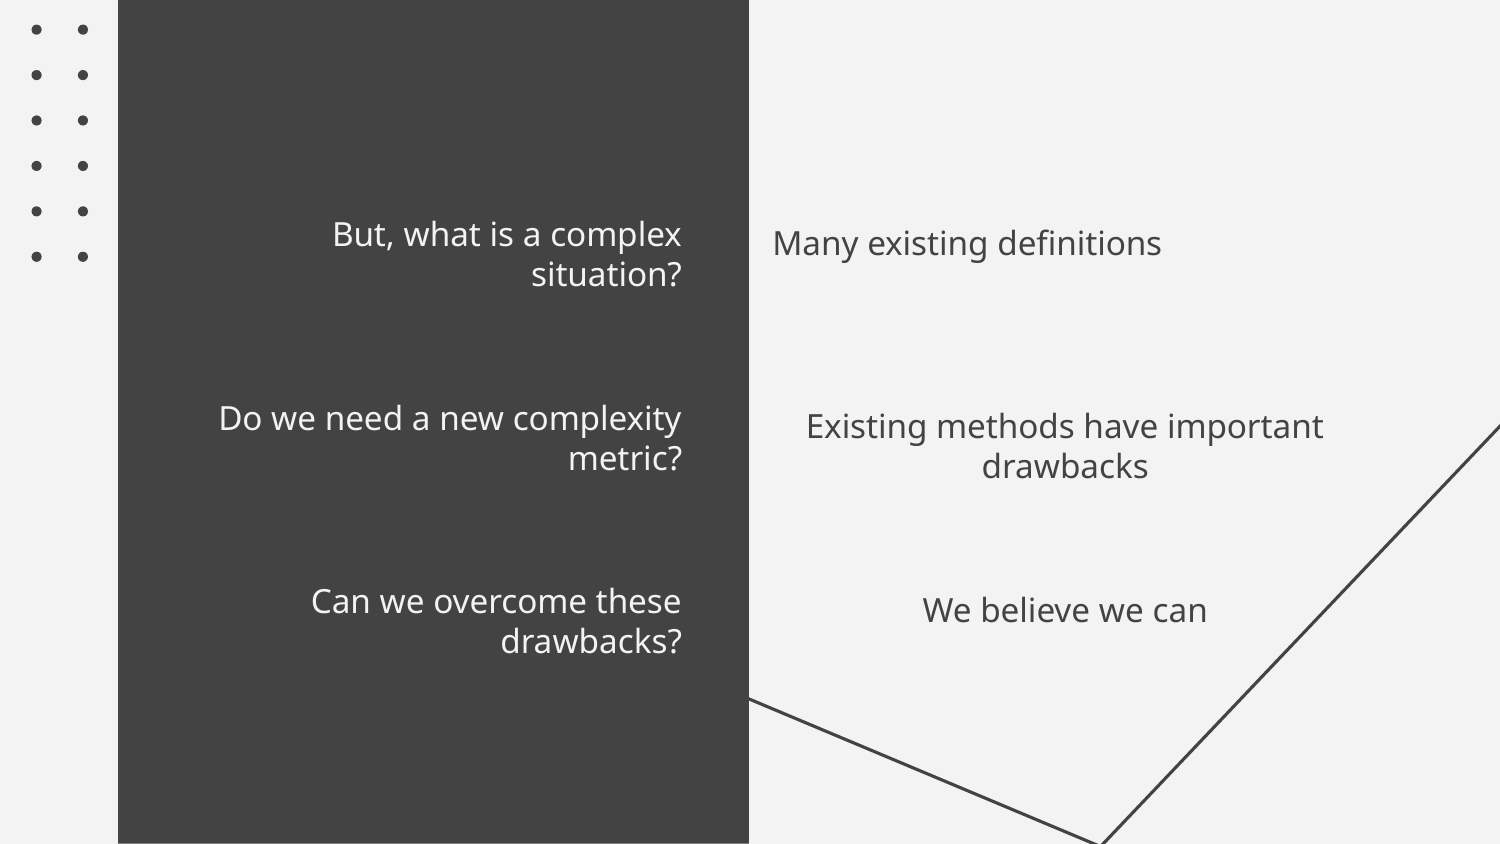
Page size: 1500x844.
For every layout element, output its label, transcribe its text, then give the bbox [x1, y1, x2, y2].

text_box We believe we can [746, 574, 1385, 670]
subtitle Can we overcome these drawbacks? [177, 541, 698, 670]
title Many existing definitions [664, 207, 1271, 302]
subtitle But, what is a complex situation? [177, 174, 698, 302]
subtitle Do we need a new complexity metric? [177, 358, 698, 486]
text_box Existing methods have important drawbacks [746, 390, 1385, 486]
